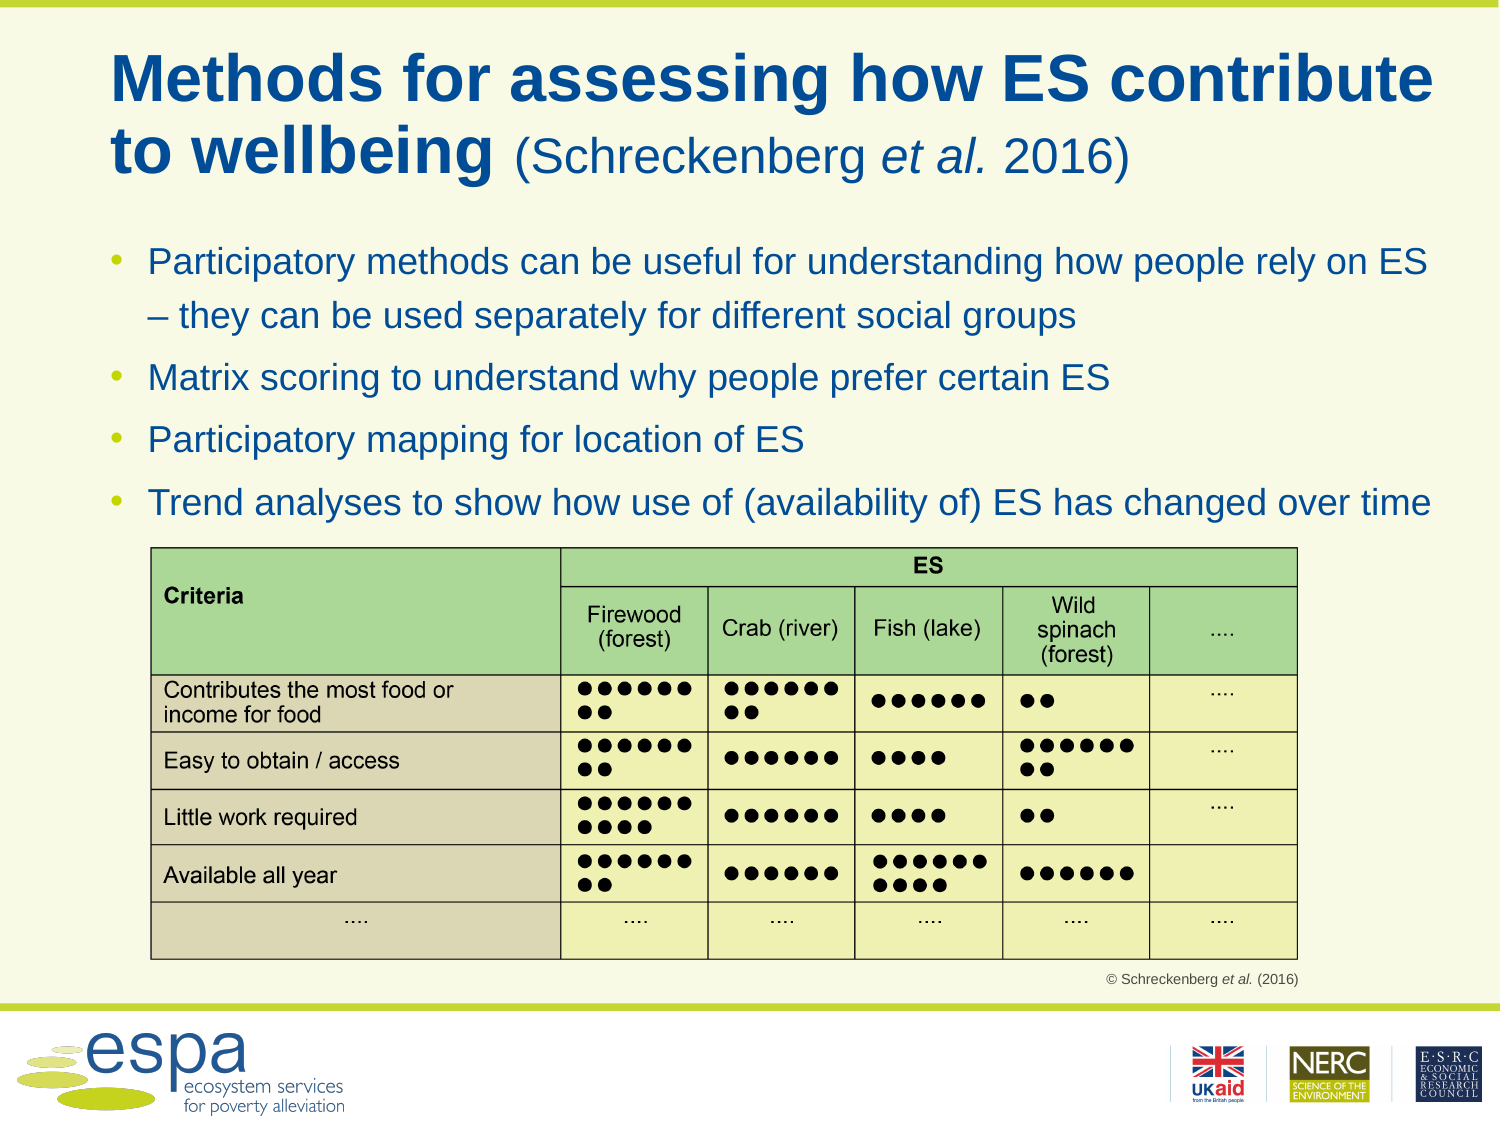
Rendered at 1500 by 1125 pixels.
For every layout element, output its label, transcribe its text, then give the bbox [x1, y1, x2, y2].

picture [149, 547, 1298, 960]
title Methods for assessing how ES contribute to wellbeing (Schreckenberg et al. 2016) [95, 7, 1500, 225]
picture [1165, 1045, 1483, 1103]
text_box © Schreckenberg et al. (2016) [969, 962, 1314, 995]
list Participatory methods can be useful for understanding how people rely on ES – they can be used separately for different social groups Matrix scoring to understand why people prefer certain ES Participatory mapping for location of ES Trend analyses to show how use of (availability of) ES has changed over time [95, 220, 1463, 554]
picture [17, 1033, 344, 1116]
